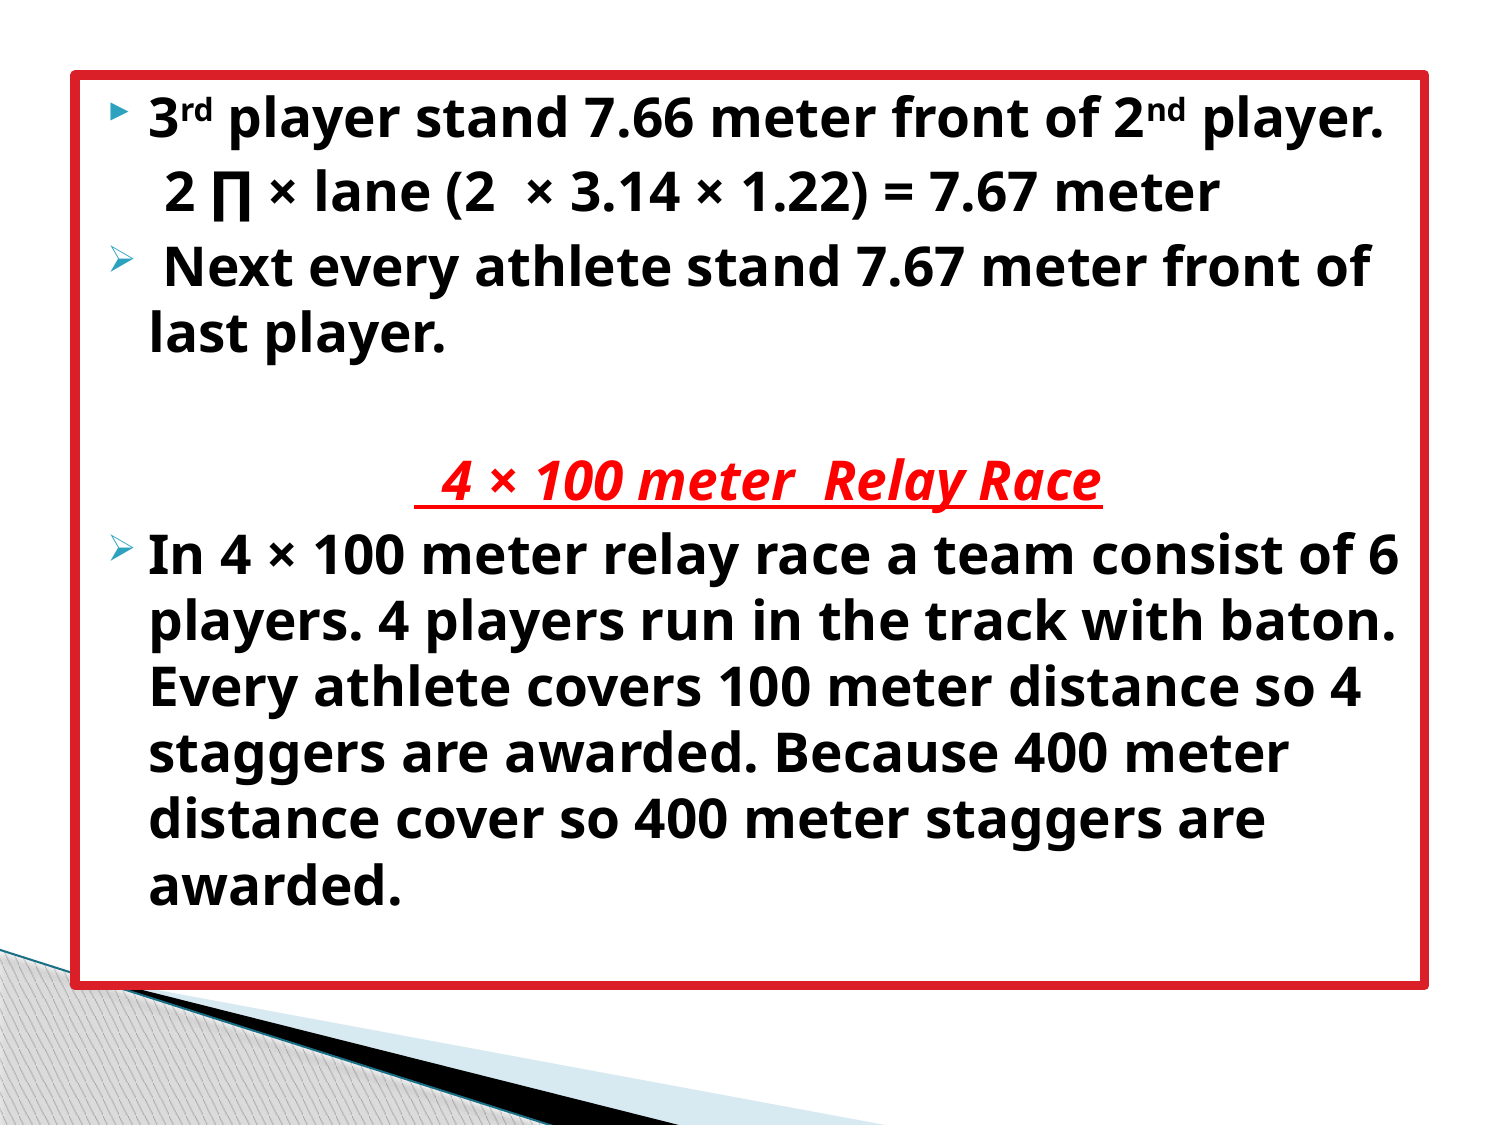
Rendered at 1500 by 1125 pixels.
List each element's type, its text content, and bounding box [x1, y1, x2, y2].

list 3rd player stand 7.66 meter front of 2nd player. 2 ∏ × lane (2 × 3.14 × 1.22) = 7.67 meter Next every athlete stand 7.67 meter front of last player. 4 × 100 meter Relay Race In 4 × 100 meter relay race a team consist of 6 players. 4 players run in the track with baton. Every athlete covers 100 meter distance so 4 staggers are awarded. Because 400 meter distance cover so 400 meter staggers are awarded. [70, 70, 1429, 990]
